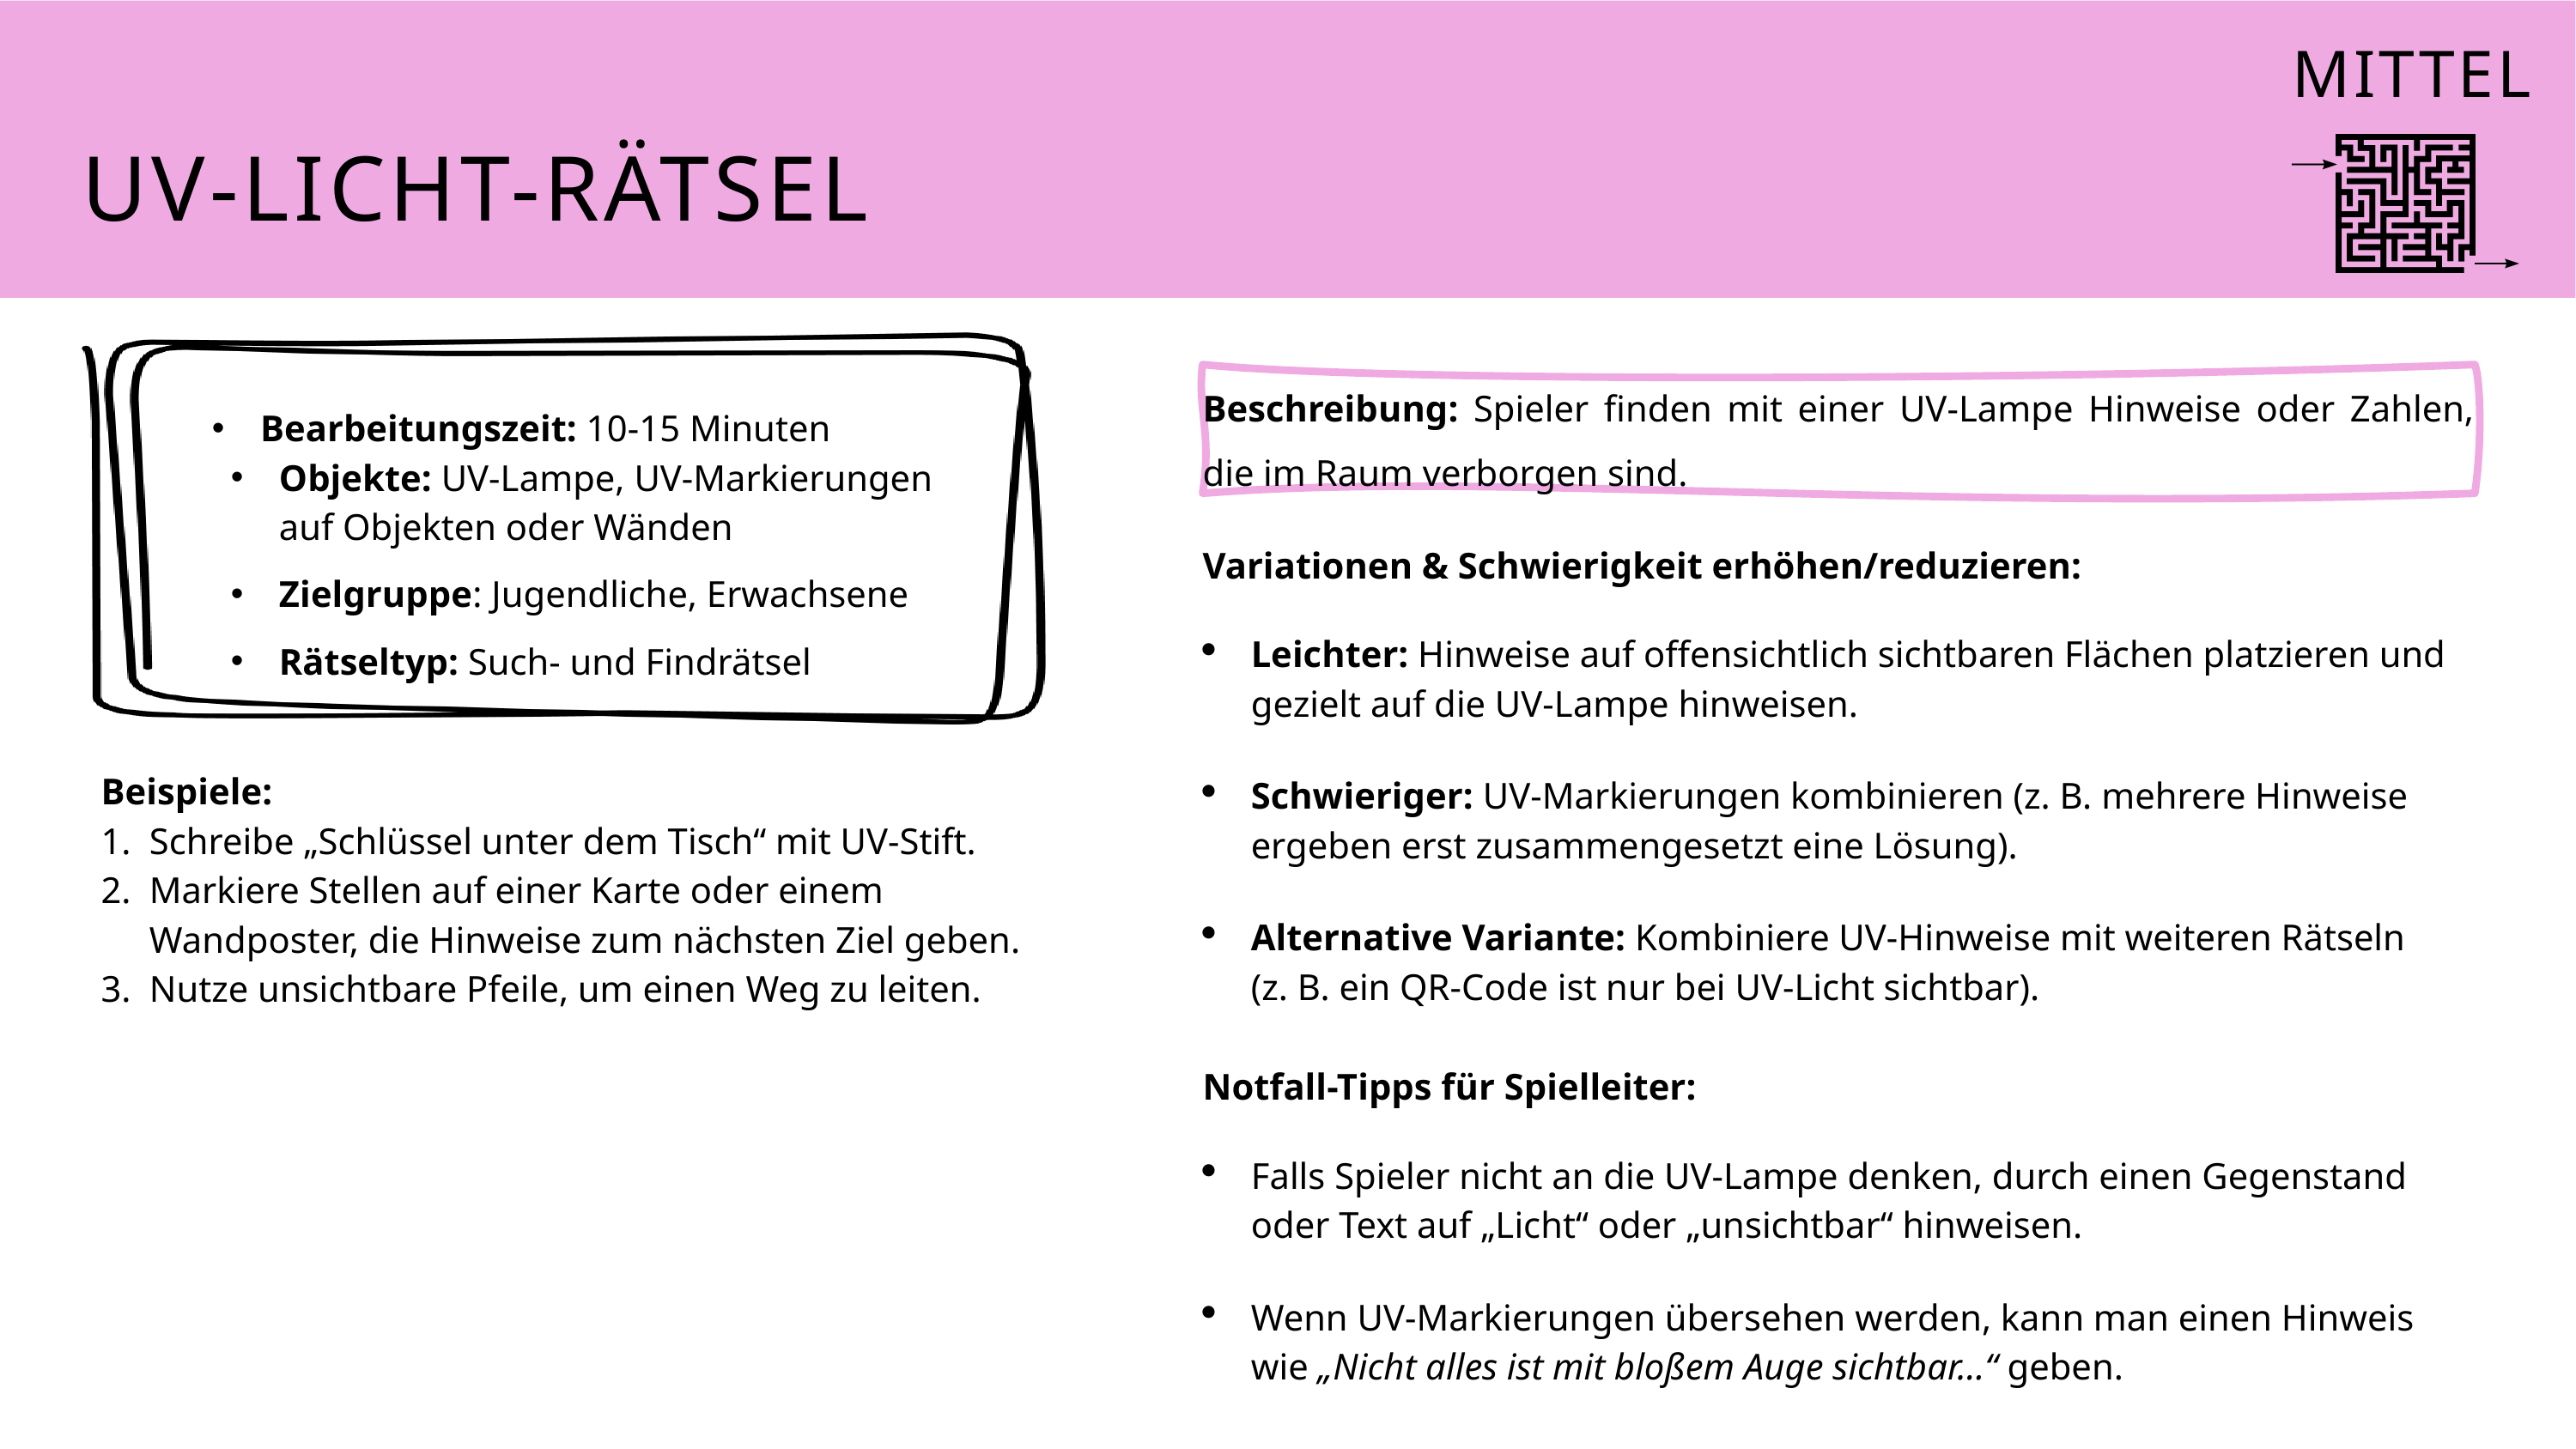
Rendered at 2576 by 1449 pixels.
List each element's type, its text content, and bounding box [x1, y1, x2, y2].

text_box Notfall-Tipps für Spielleiter: Falls Spieler nicht an die UV-Lampe denken, durch einen Gegenstand oder Text auf „Licht“ oder „unsichtbar“ hinweisen. Wenn UV-Markierungen übersehen werden, kann man einen Hinweis wie „Nicht alles ist mit bloßem Auge sichtbar…“ geben. [1202, 1064, 2476, 1387]
text_box Variationen & Schwierigkeit erhöhen/reduzieren: Leichter: Hinweise auf offensichtlich sichtbaren Flächen platzieren und gezielt auf die UV-Lampe hinweisen. Schwieriger: UV-Markierungen kombinieren (z. B. mehrere Hinweise ergeben erst zusammengesetzt eine Lösung). Alternative Variante: Kombiniere UV-Hinweise mit weiteren Rätseln (z. B. ein QR-Code ist nur bei UV-Licht sichtbar). [1202, 543, 2476, 1008]
text_box MITTEL [2292, 39, 2570, 111]
text_box [0, 0, 2576, 300]
text_box Beispiele: Schreibe „Schlüssel unter dem Tisch“ mit UV-Stift. Markiere Stellen auf einer Karte oder einem Wandposter, die Hinweise zum nächsten Ziel geben. Nutze unsichtbare Pfeile, um einen Weg zu leiten. [100, 747, 1049, 1009]
text_box UV-LICHT-RÄTSEL [82, 115, 2071, 239]
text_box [2292, 133, 2520, 274]
text_box Bearbeitungszeit: 10-15 Minuten Objekte: UV-Lampe, UV-Markierungen auf Objekten oder Wänden Zielgruppe: Jugendliche, Erwachsene Rätseltyp: Such- und Findrätsel [166, 368, 981, 682]
text_box Beschreibung: Spieler finden mit einer UV-Lampe Hinweise oder Zahlen, die im Raum verborgen sind. [1201, 364, 2480, 499]
text_box [82, 332, 1048, 724]
